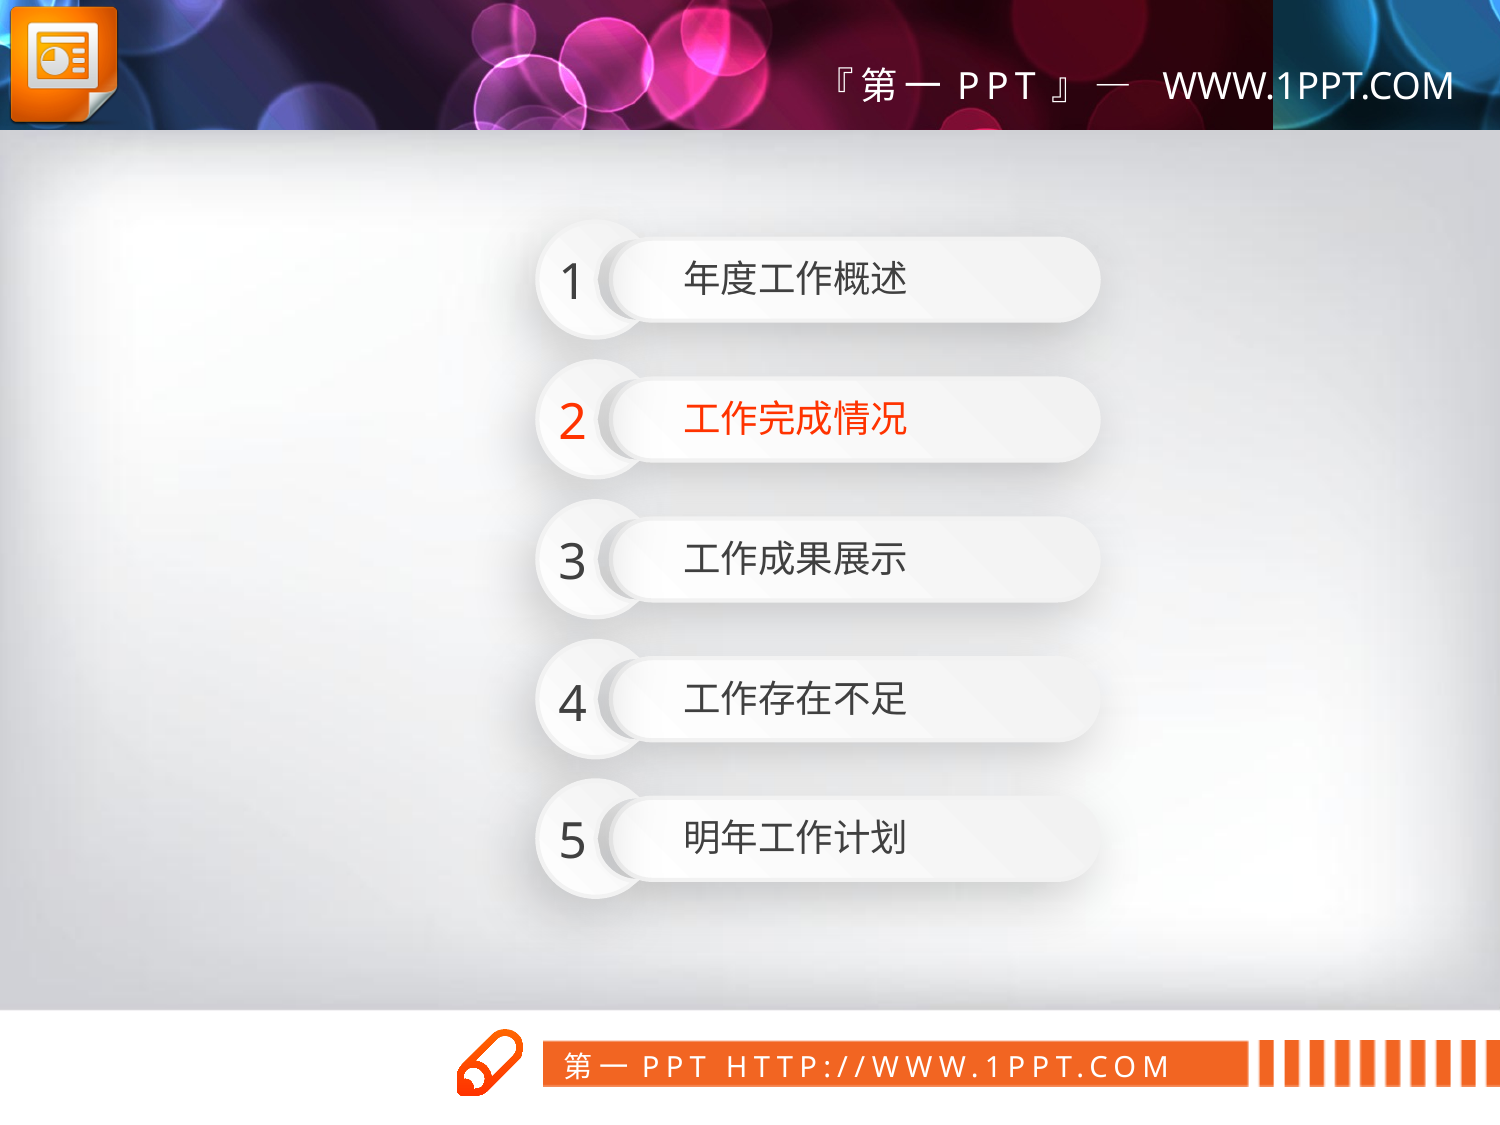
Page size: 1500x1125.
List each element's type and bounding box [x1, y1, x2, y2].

text_box [537, 640, 1099, 758]
text_box [537, 780, 1099, 898]
text_box [537, 500, 1099, 618]
text_box [537, 361, 1099, 478]
text_box [537, 221, 1099, 338]
picture [543, 1040, 1500, 1087]
picture [0, 0, 1500, 1012]
